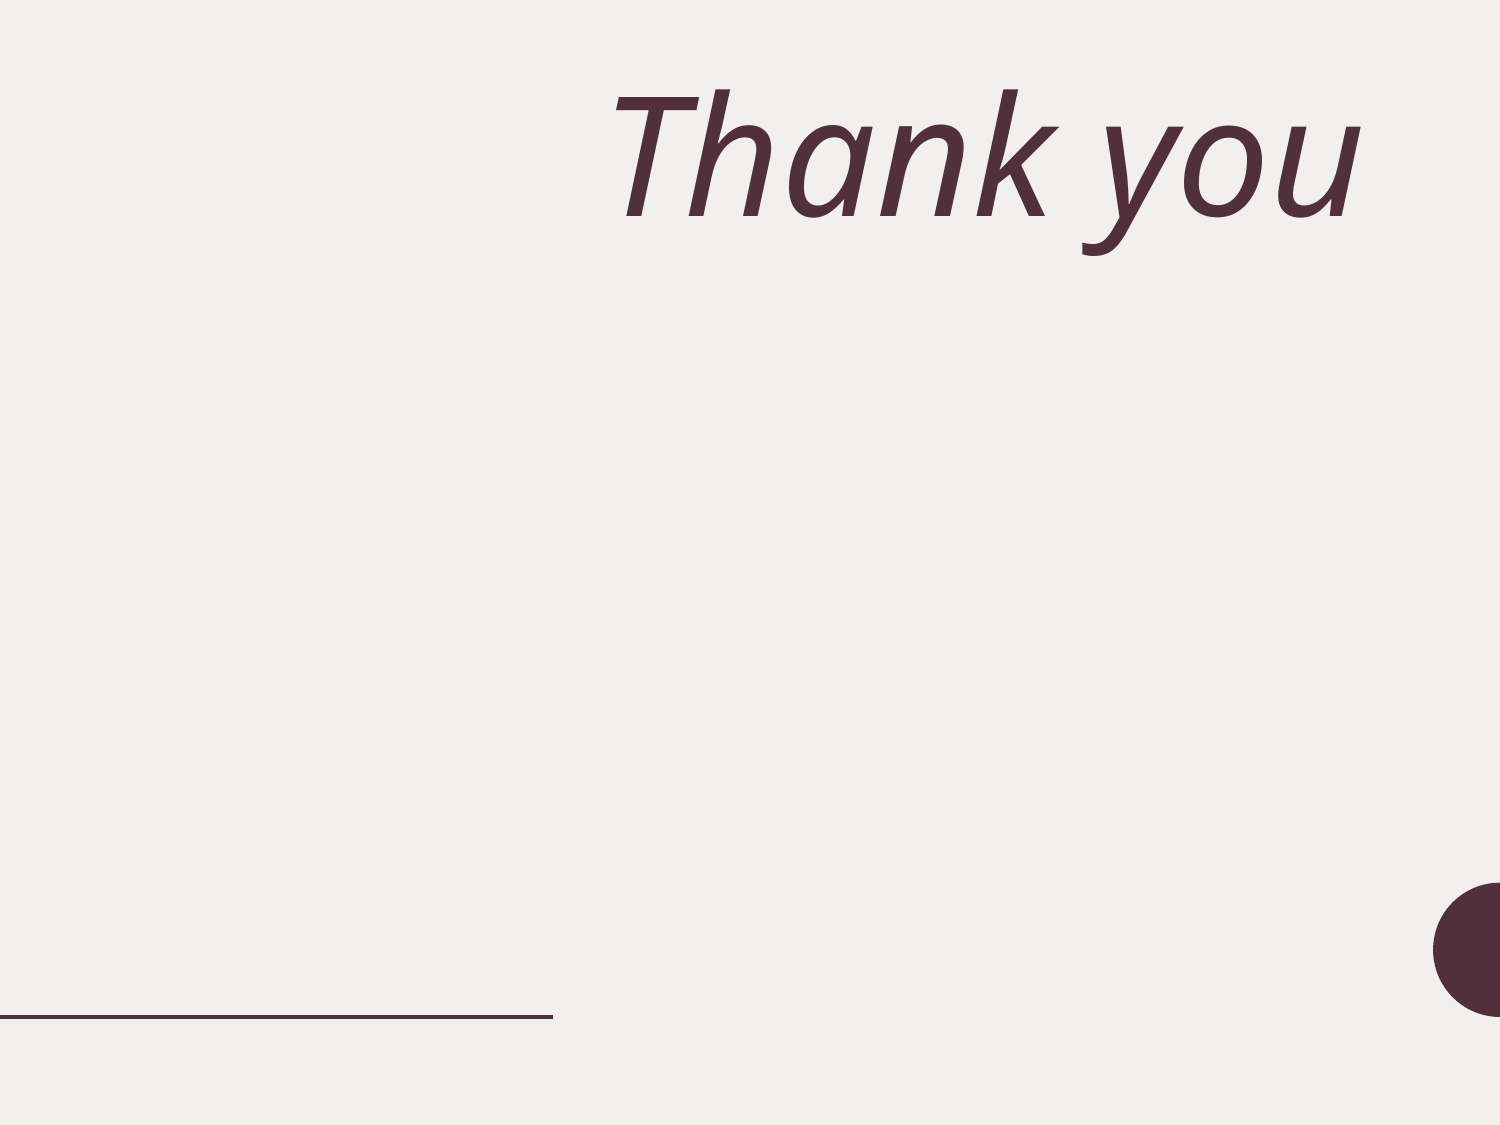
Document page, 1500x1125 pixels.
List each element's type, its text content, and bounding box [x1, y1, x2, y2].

title Thank you [75, 45, 1425, 1106]
